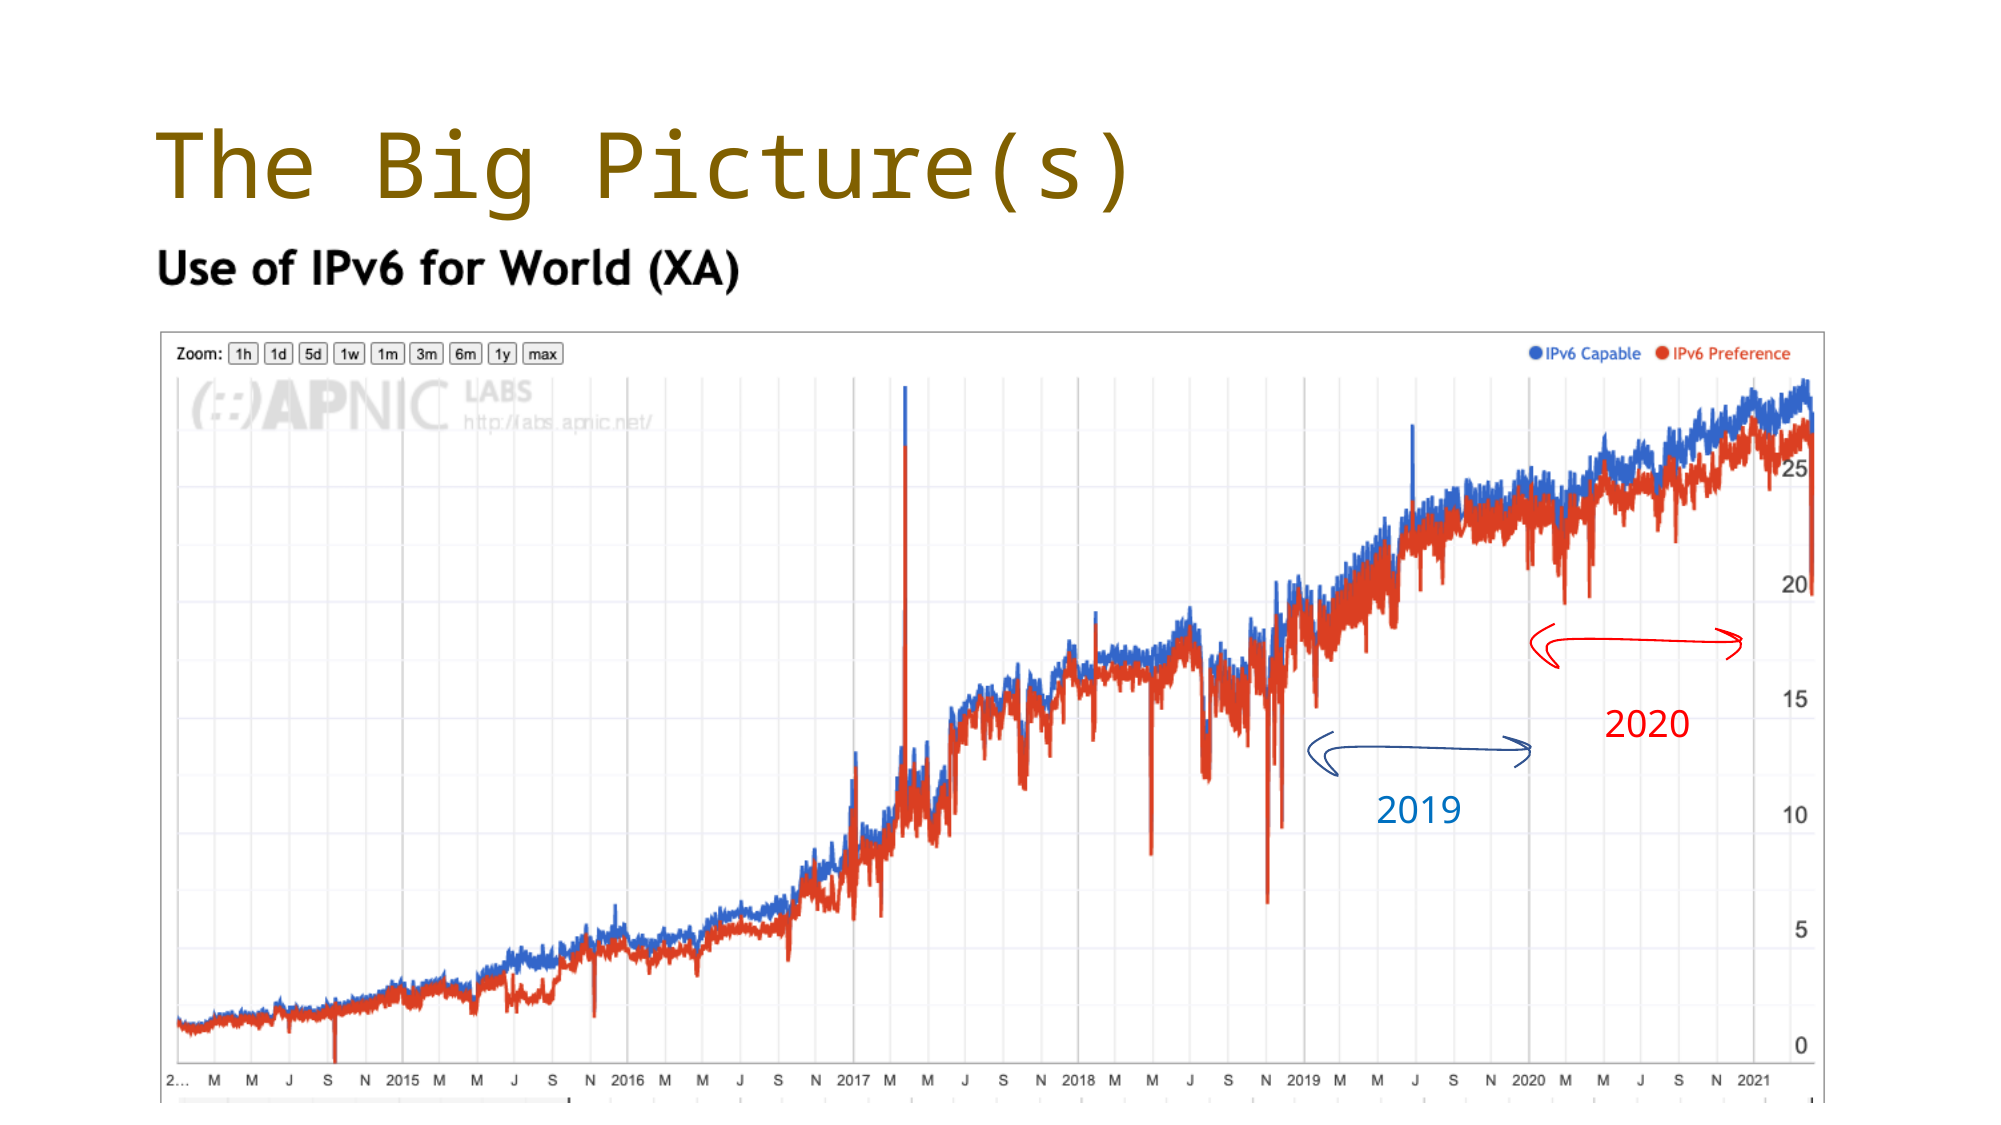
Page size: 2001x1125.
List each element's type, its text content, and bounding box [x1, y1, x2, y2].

title The Big Picture(s) [137, 59, 1863, 278]
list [151, 237, 1841, 1103]
